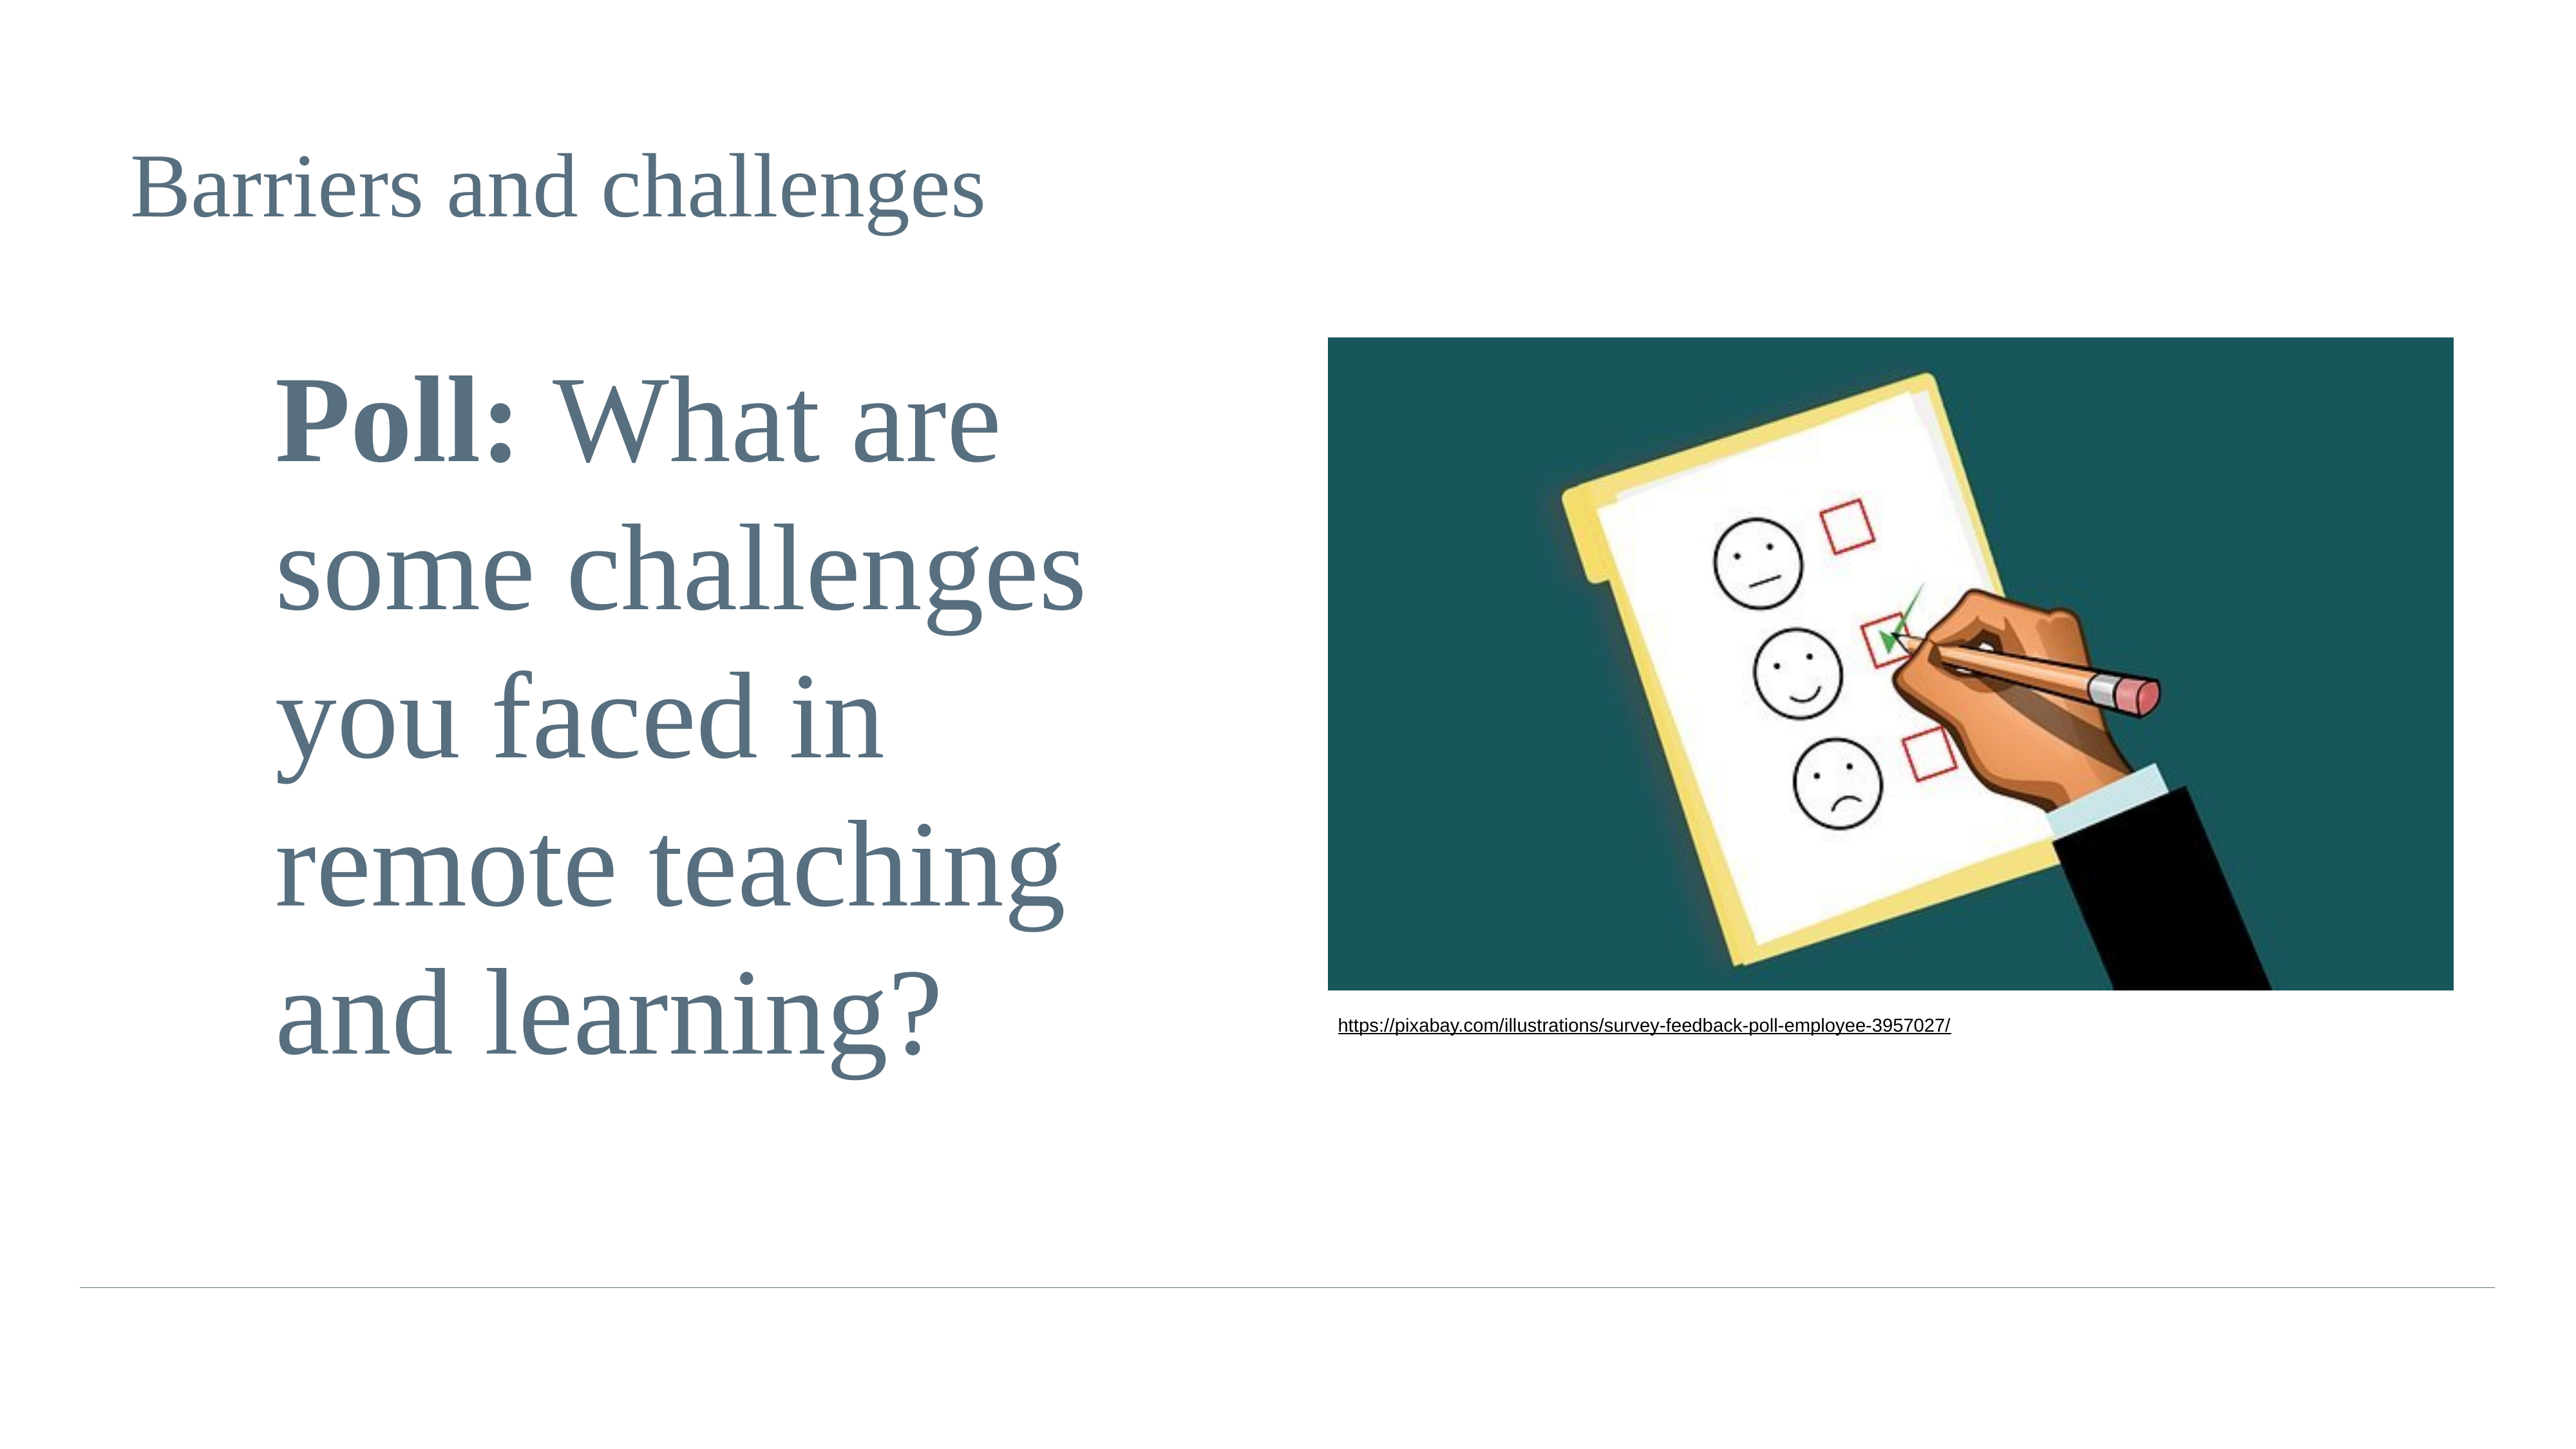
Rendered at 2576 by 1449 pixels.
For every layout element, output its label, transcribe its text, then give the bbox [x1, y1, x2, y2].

picture [1328, 337, 2454, 991]
list Poll: What are some challenges you faced in remote teaching and learning? [120, 333, 1249, 1122]
title Barriers and challenges [120, 120, 1249, 249]
text_box https://pixabay.com/illustrations/survey-feedback-poll-employee-3957027/ [1328, 1008, 2457, 1122]
